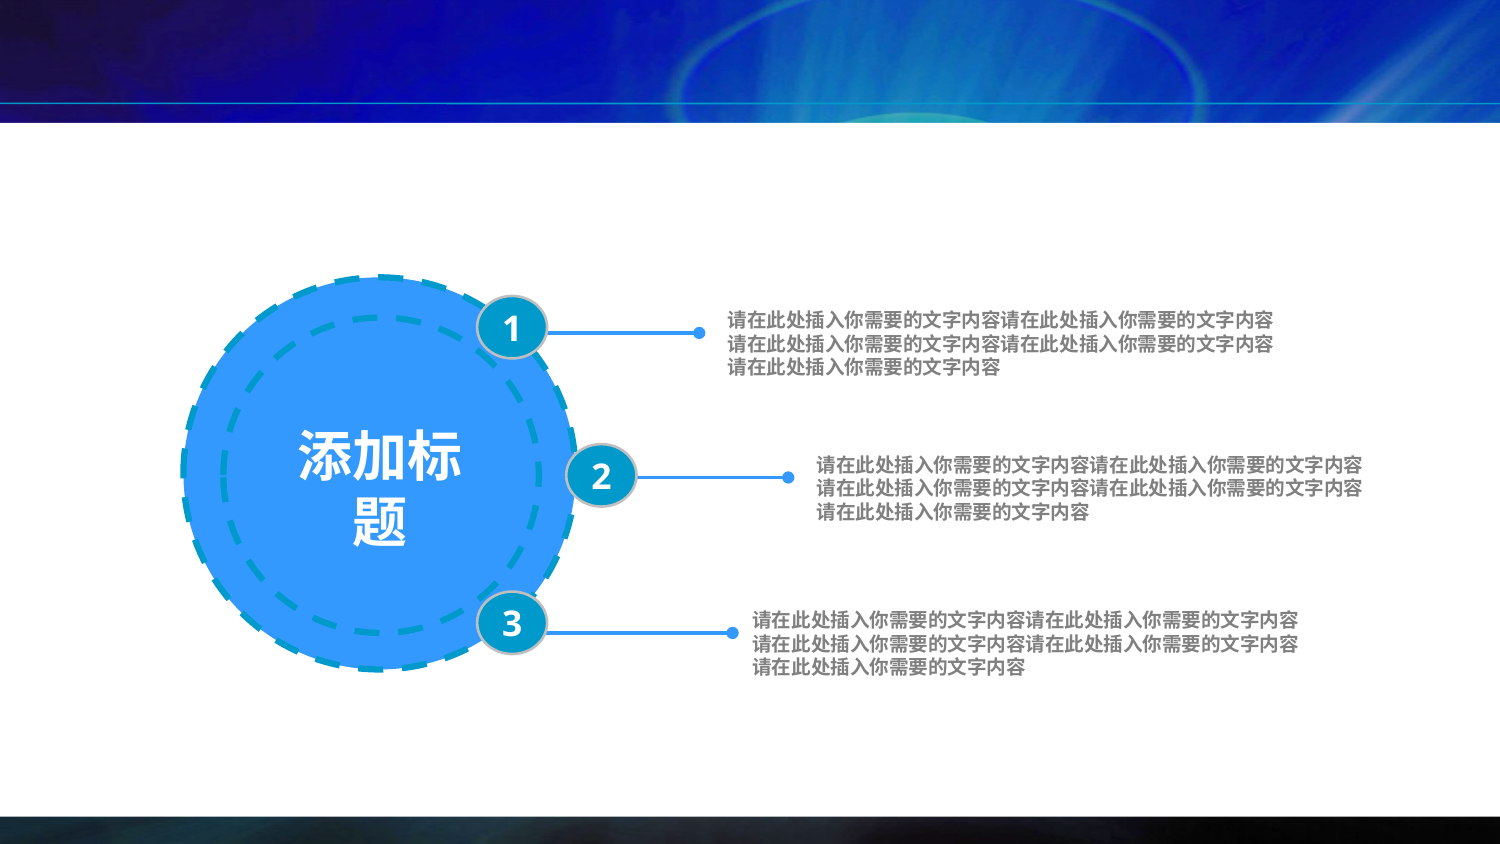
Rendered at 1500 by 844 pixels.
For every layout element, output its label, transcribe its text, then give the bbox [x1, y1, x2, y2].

picture [0, 105, 1500, 122]
picture [0, 817, 1500, 844]
text_box [223, 317, 539, 633]
text_box 请在此处插入你需要的文字内容请在此处插入你需要的文字内容请在此处插入你需要的文字内容请在此处插入你需要的文字内容请在此处插入你需要的文字内容 [727, 308, 1283, 379]
text_box 请在此处插入你需要的文字内容请在此处插入你需要的文字内容请在此处插入你需要的文字内容请在此处插入你需要的文字内容请在此处插入你需要的文字内容 [816, 452, 1372, 524]
text_box 3 [475, 590, 549, 656]
text_box 请在此处插入你需要的文字内容请在此处插入你需要的文字内容请在此处插入你需要的文字内容请在此处插入你需要的文字内容请在此处插入你需要的文字内容 [752, 608, 1308, 679]
text_box [183, 277, 575, 670]
picture [0, 0, 1500, 102]
text_box 2 [564, 442, 638, 508]
text_box 1 [475, 294, 549, 360]
